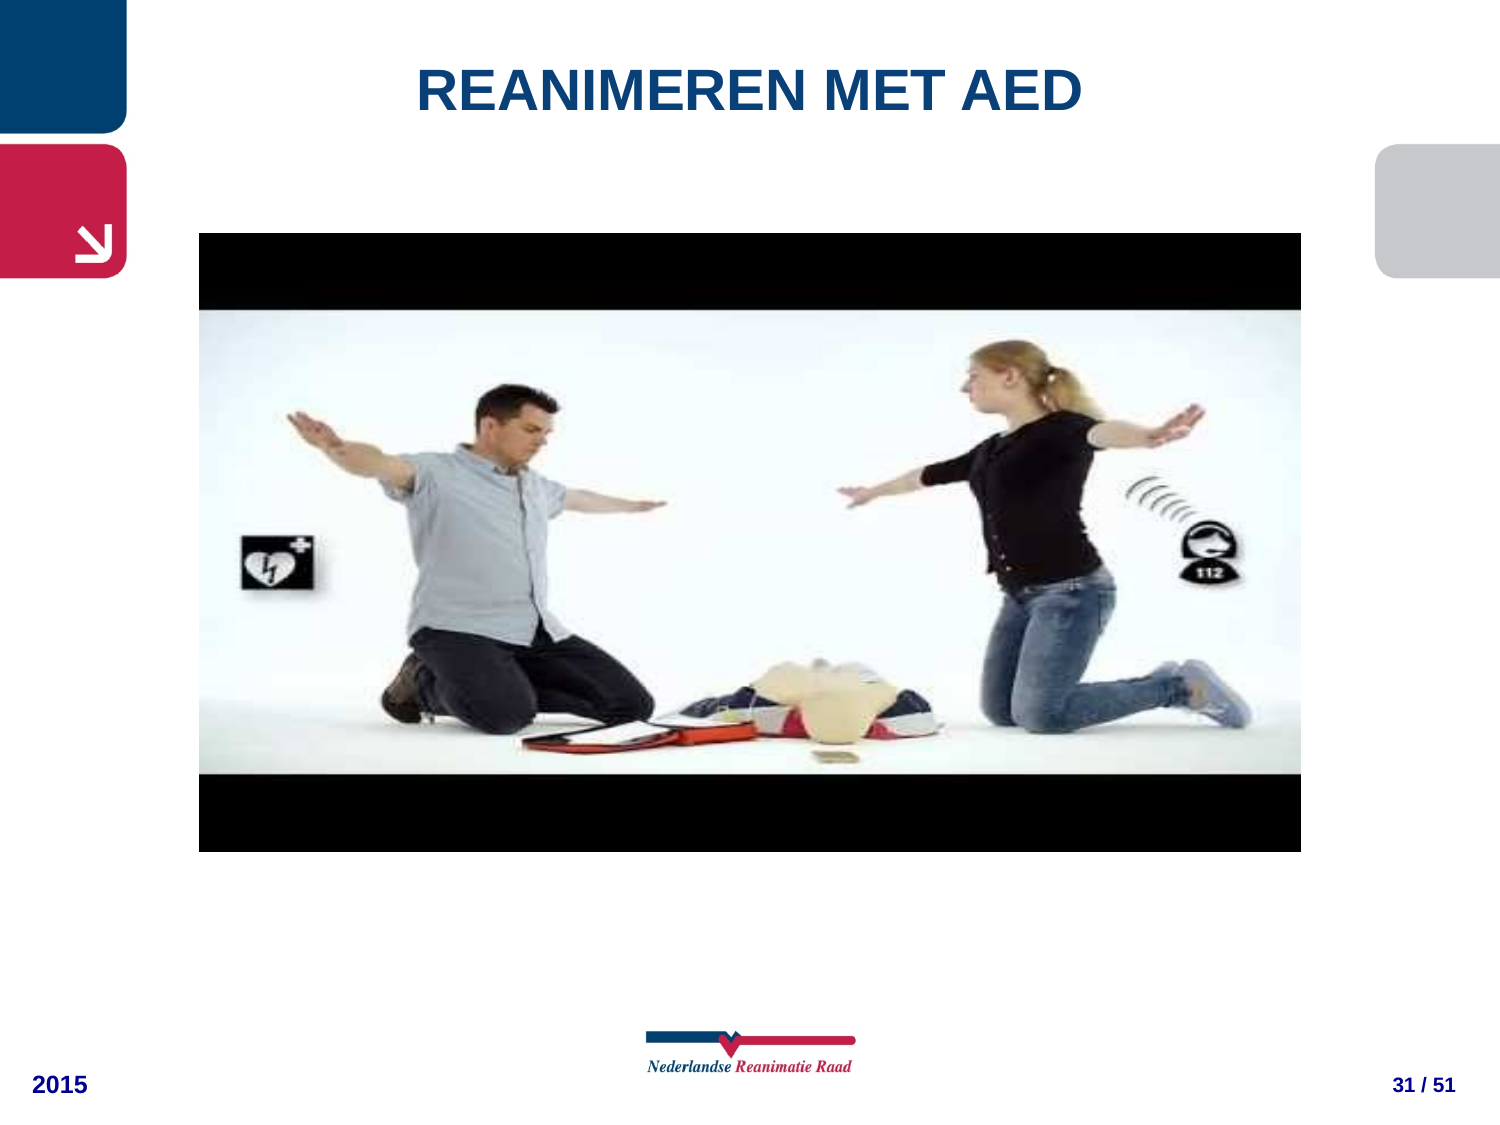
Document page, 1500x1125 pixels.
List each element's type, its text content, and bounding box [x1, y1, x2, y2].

picture [0, 0, 1500, 1125]
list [198, 232, 1302, 853]
title REANIMEREN MET AED [75, 45, 1425, 233]
